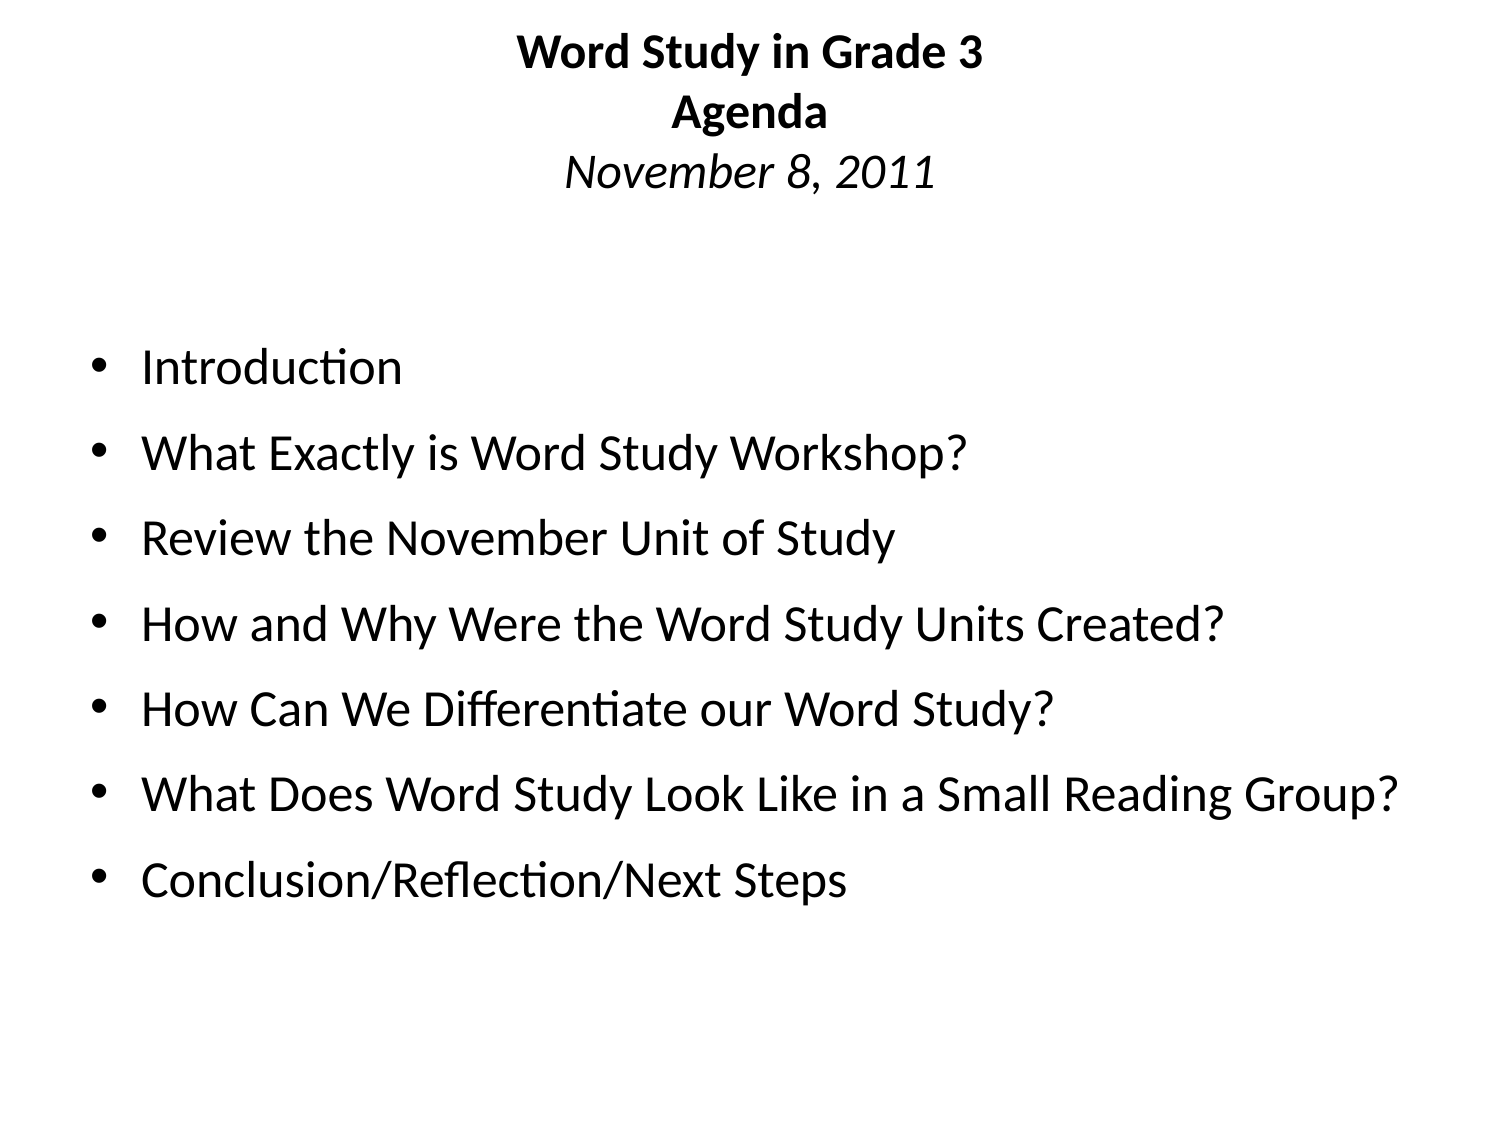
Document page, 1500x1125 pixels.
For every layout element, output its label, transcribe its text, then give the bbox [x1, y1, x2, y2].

list Introduction What Exactly is Word Study Workshop? Review the November Unit of Study How and Why Were the Word Study Units Created? How Can We Differentiate our Word Study? What Does Word Study Look Like in a Small Reading Group? Conclusion/Reflection/Next Steps [75, 262, 1425, 1005]
title Word Study in Grade 3 Agenda November 8, 2011 [75, 45, 1425, 233]
